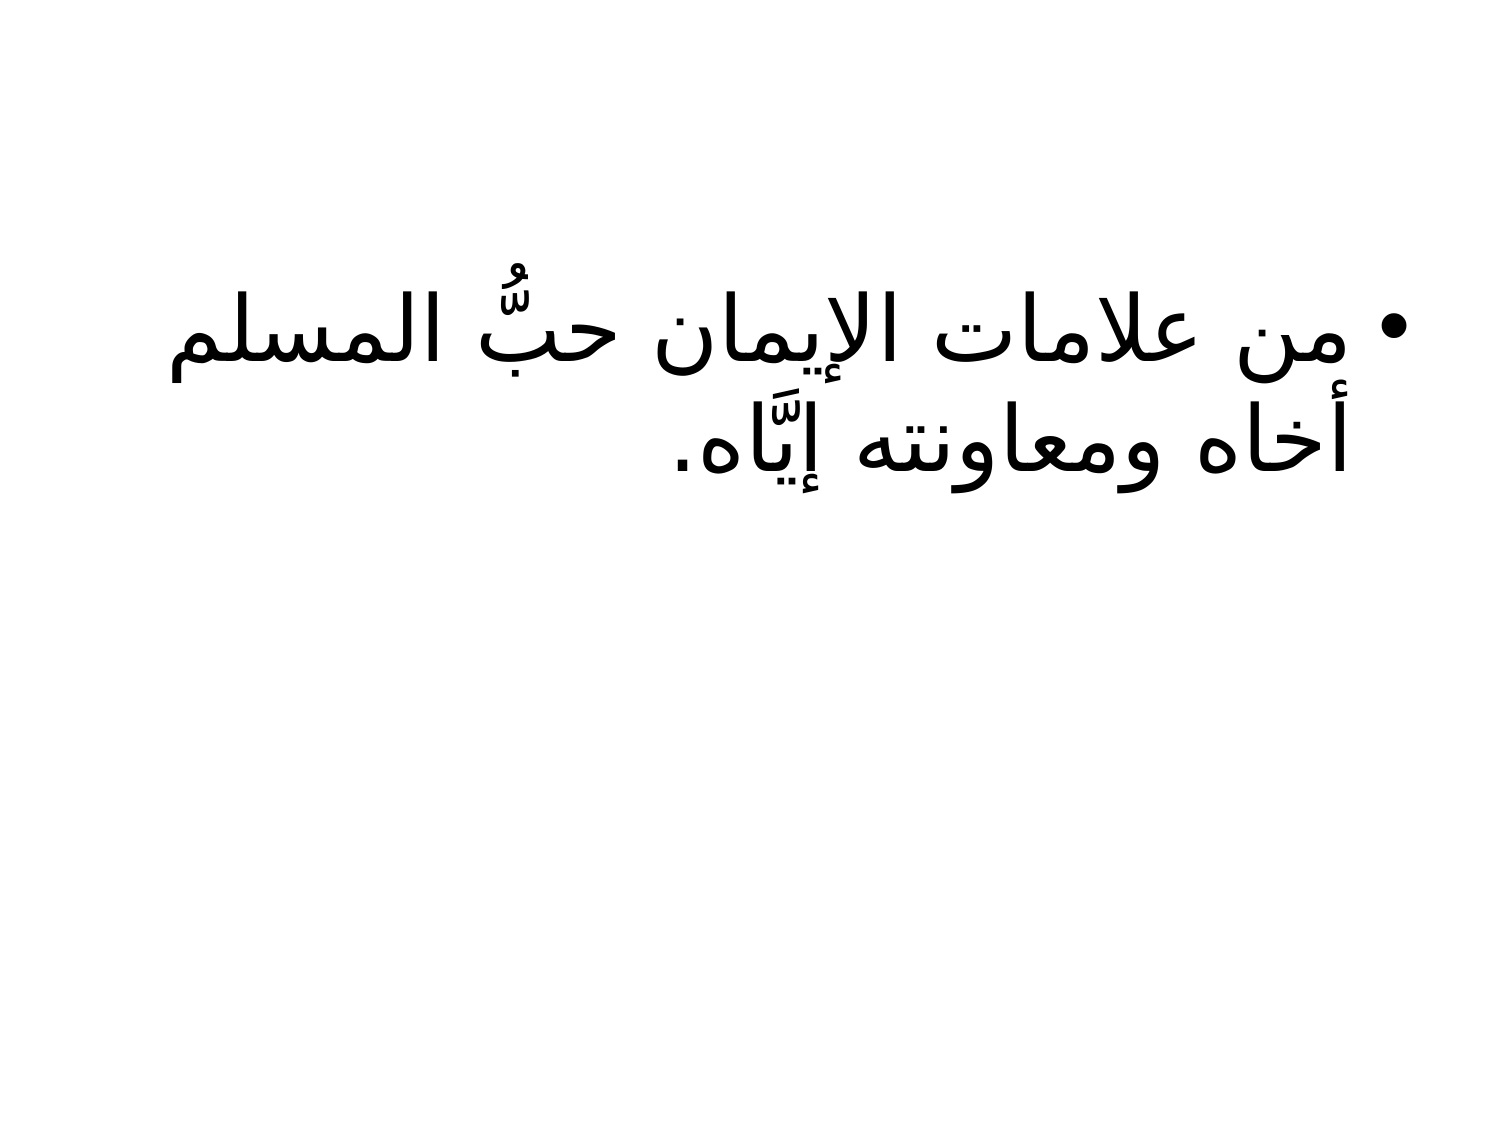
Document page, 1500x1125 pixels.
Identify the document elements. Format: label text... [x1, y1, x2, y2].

list من علامات الإيمان حبُّ المسلم أخاه ومعاونته إيَّاه. [75, 262, 1425, 1005]
